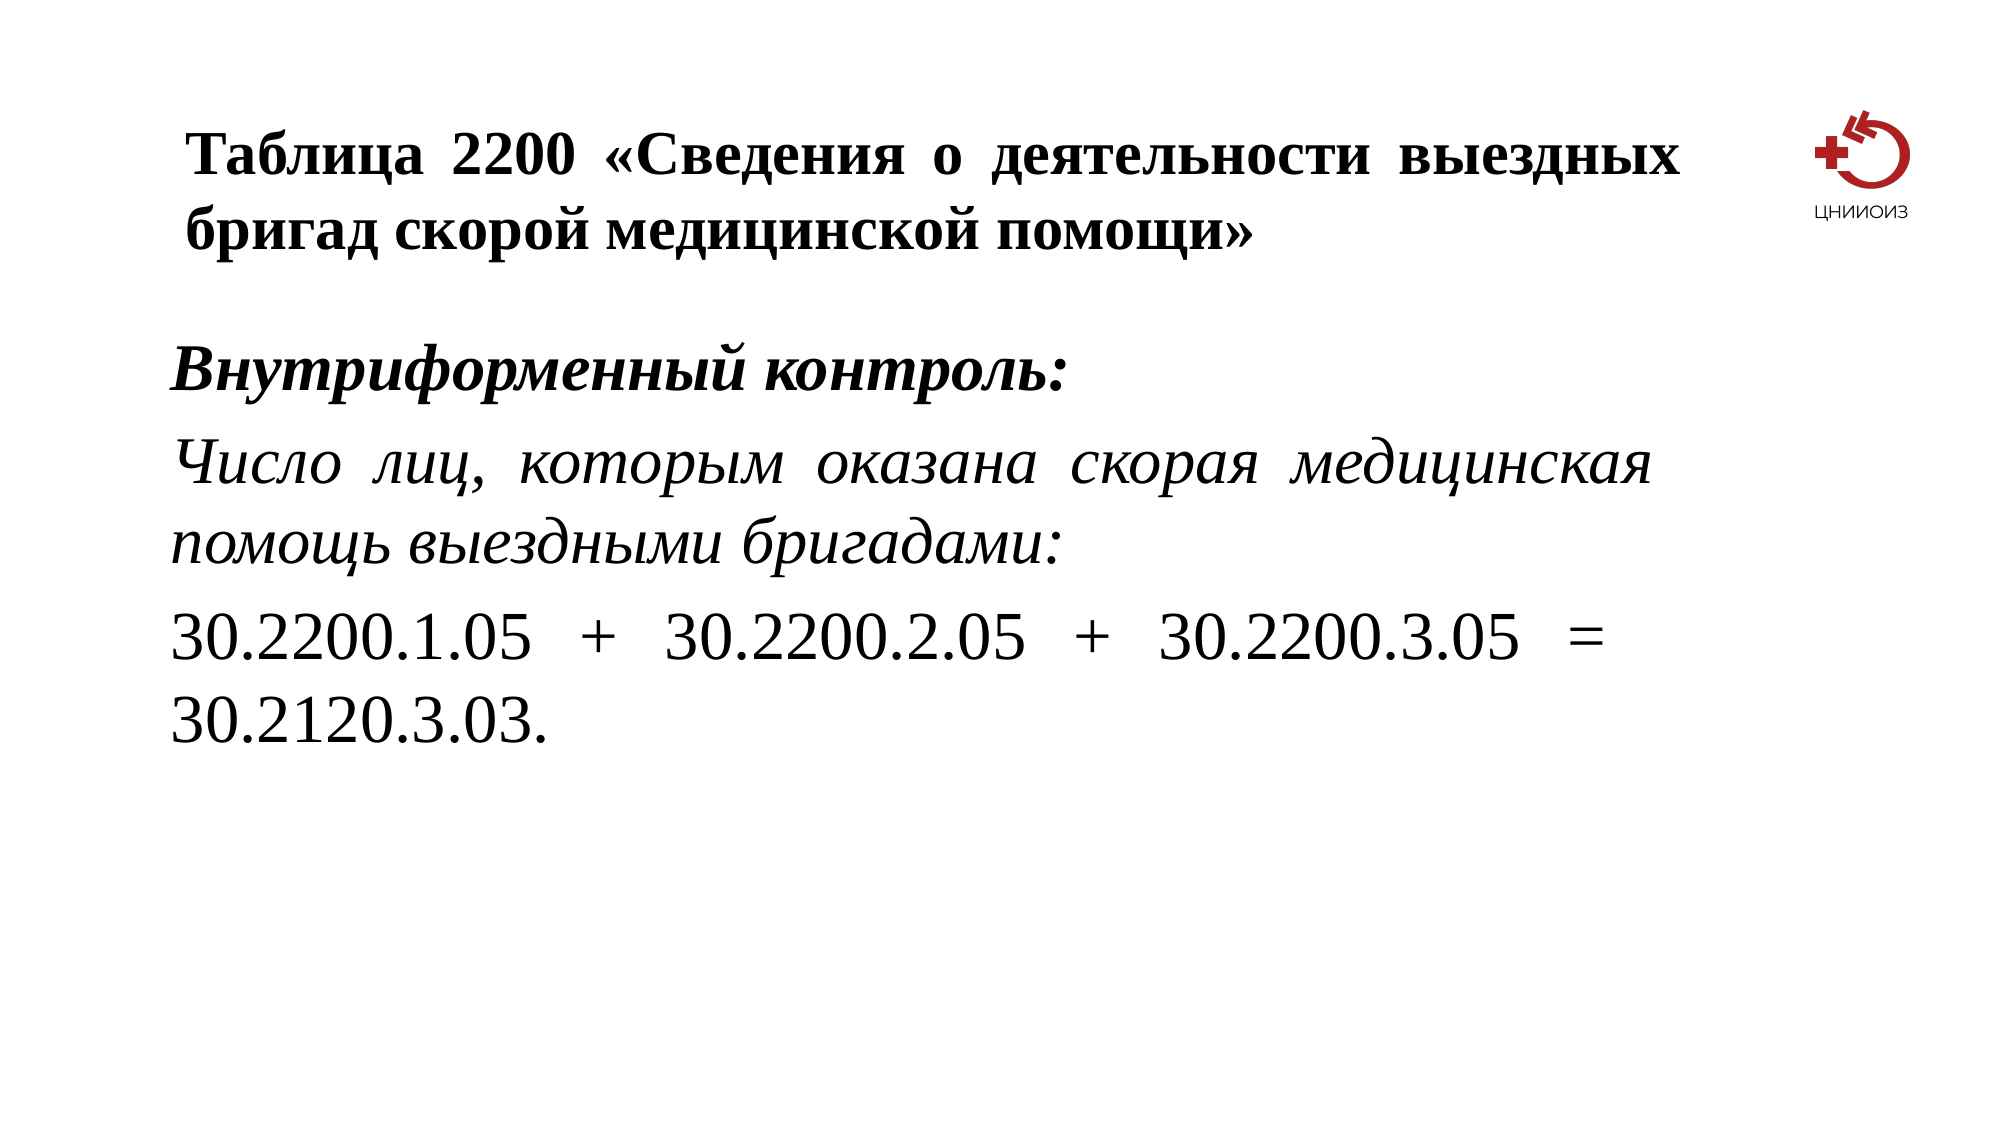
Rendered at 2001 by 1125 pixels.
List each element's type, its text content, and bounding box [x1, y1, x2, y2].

list Внутриформенный контроль: Число лиц, которым оказана скорая медицинская помощь выездными бригадами: 30.2200.1.05 + 30.2200.2.05 + 30.2200.3.05 = 30.2120.3.03. [155, 316, 1671, 1059]
picture [1815, 110, 1910, 221]
title Таблица 2200 «Сведения о деятельности выездных бригад скорой медицинской помощи» [170, 58, 1697, 317]
